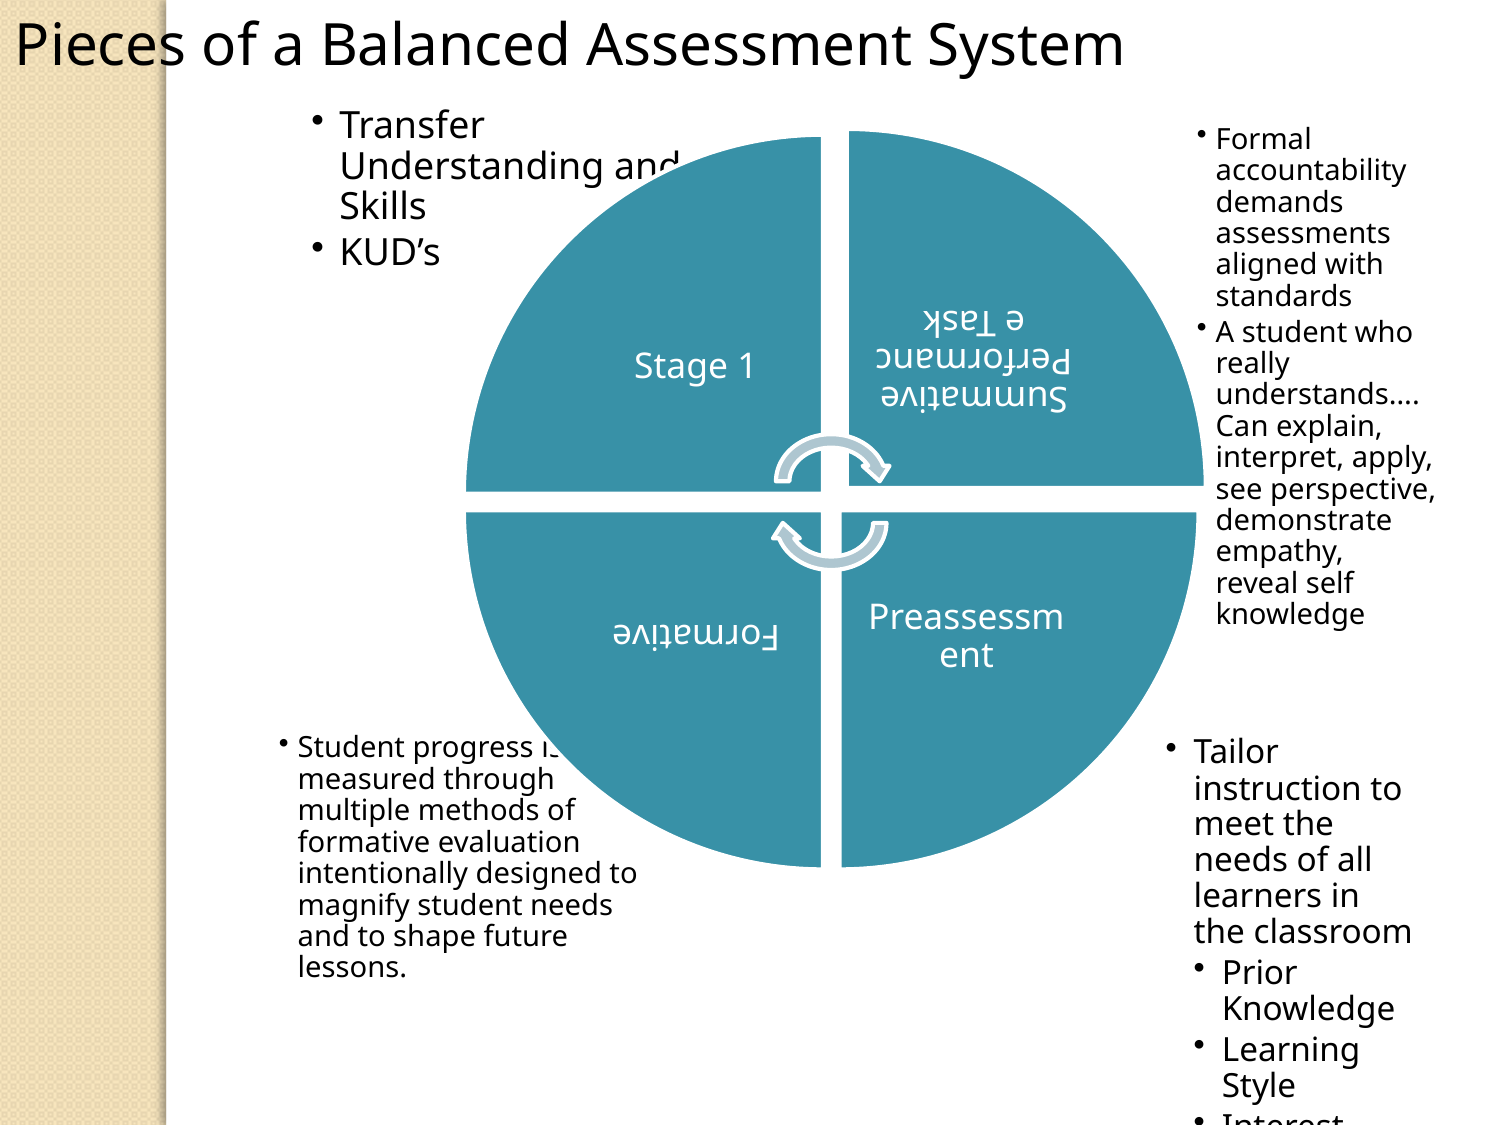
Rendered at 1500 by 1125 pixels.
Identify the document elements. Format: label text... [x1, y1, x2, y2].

text_box Pieces of a Balanced Assessment System [0, 0, 1263, 85]
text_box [74, 87, 1500, 917]
